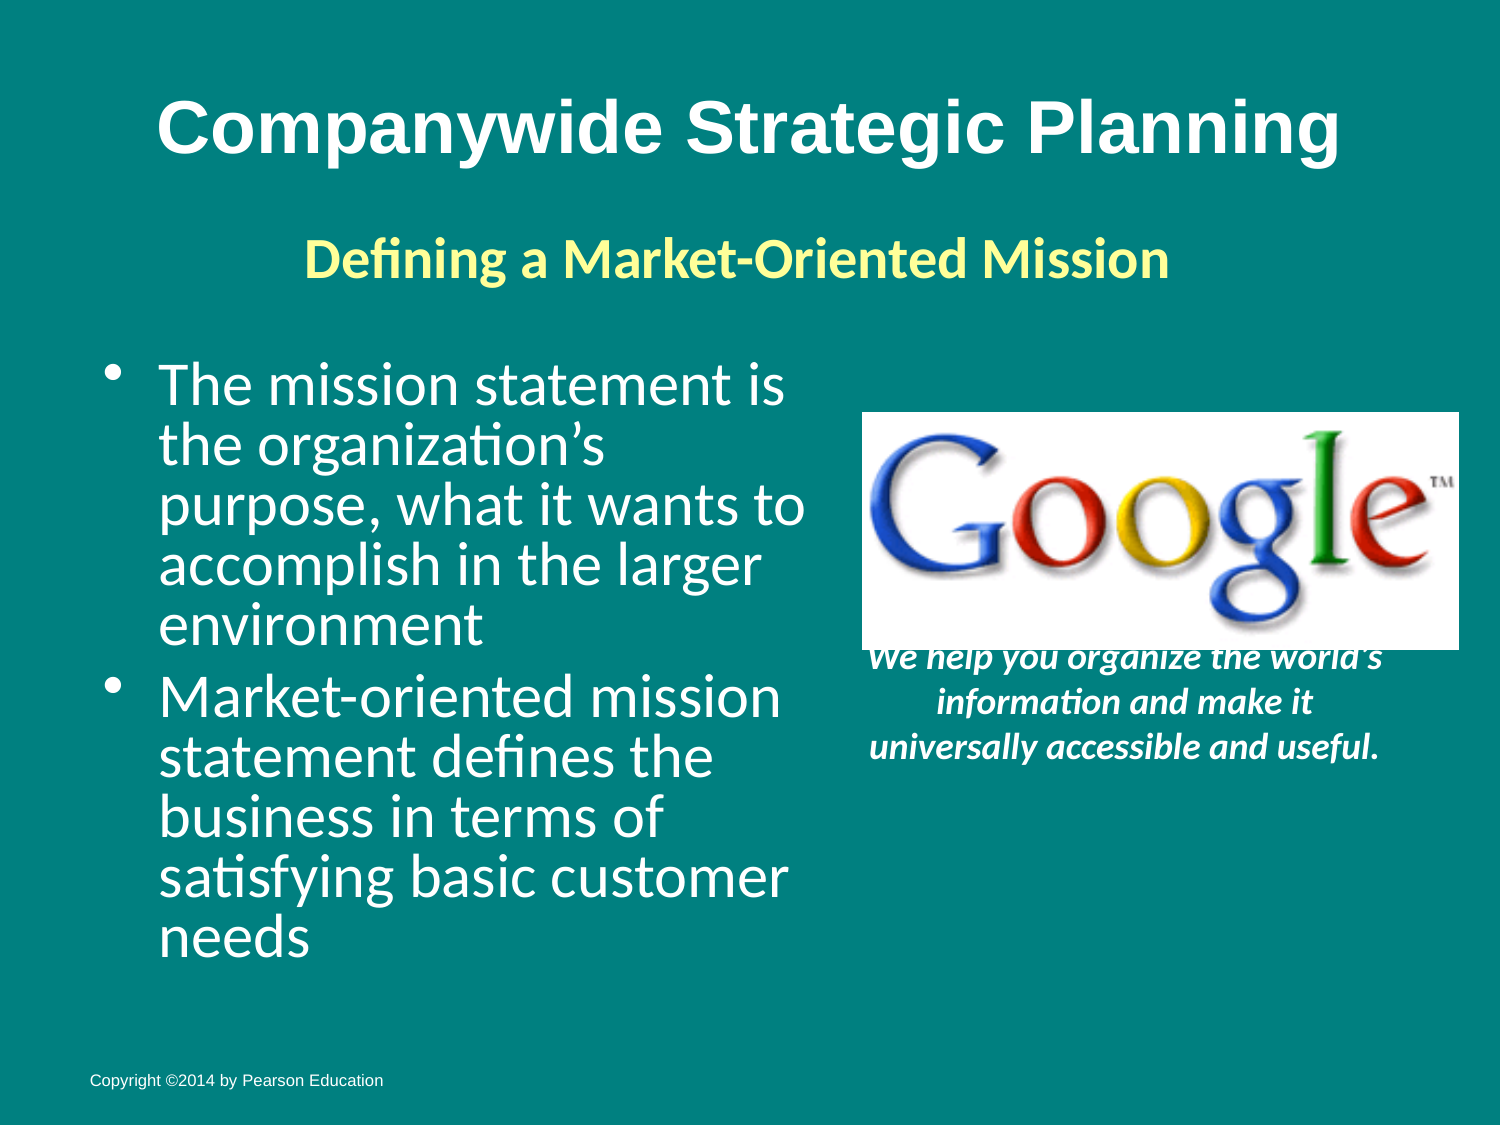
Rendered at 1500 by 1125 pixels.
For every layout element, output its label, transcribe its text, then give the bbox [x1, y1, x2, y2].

list Defining a Market-Oriented Mission [149, 212, 1326, 276]
picture [862, 412, 1459, 651]
title Companywide Strategic Planning [112, 37, 1388, 226]
text_box Copyright ©2014 by Pearson Education [74, 1062, 825, 1098]
list The mission statement is the organization’s purpose, what it wants to accomplish in the larger environment Market-oriented mission statement defines the business in terms of satisfying basic customer needs [87, 349, 851, 1026]
text_box We help you organize the world’s information and make it universally accessible and useful. [849, 624, 1400, 775]
